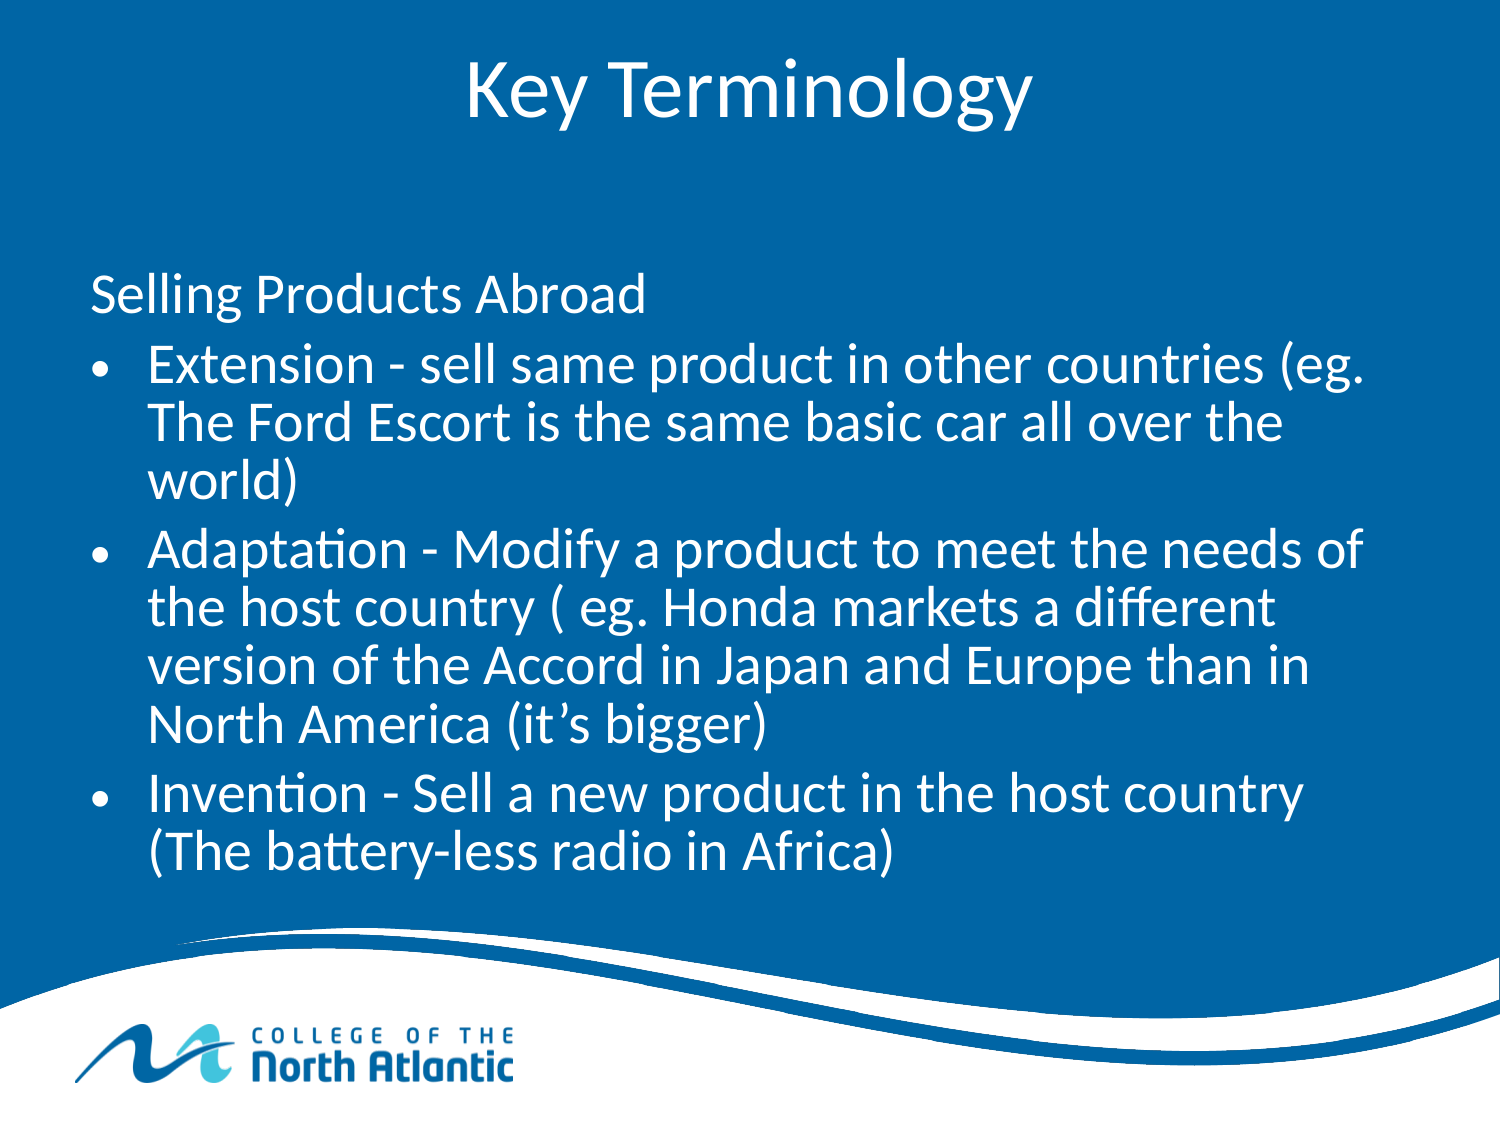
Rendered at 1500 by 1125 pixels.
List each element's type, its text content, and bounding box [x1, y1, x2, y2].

title Key Terminology [75, 45, 1425, 233]
picture [0, 928, 1500, 1125]
list Selling Products Abroad Extension - sell same product in other countries (eg. The Ford Escort is the same basic car all over the world) Adaptation - Modify a product to meet the needs of the host country ( eg. Honda markets a different version of the Accord in Japan and Europe than in North America (it’s bigger) Invention - Sell a new product in the host country (The battery-less radio in Africa) [75, 262, 1425, 900]
